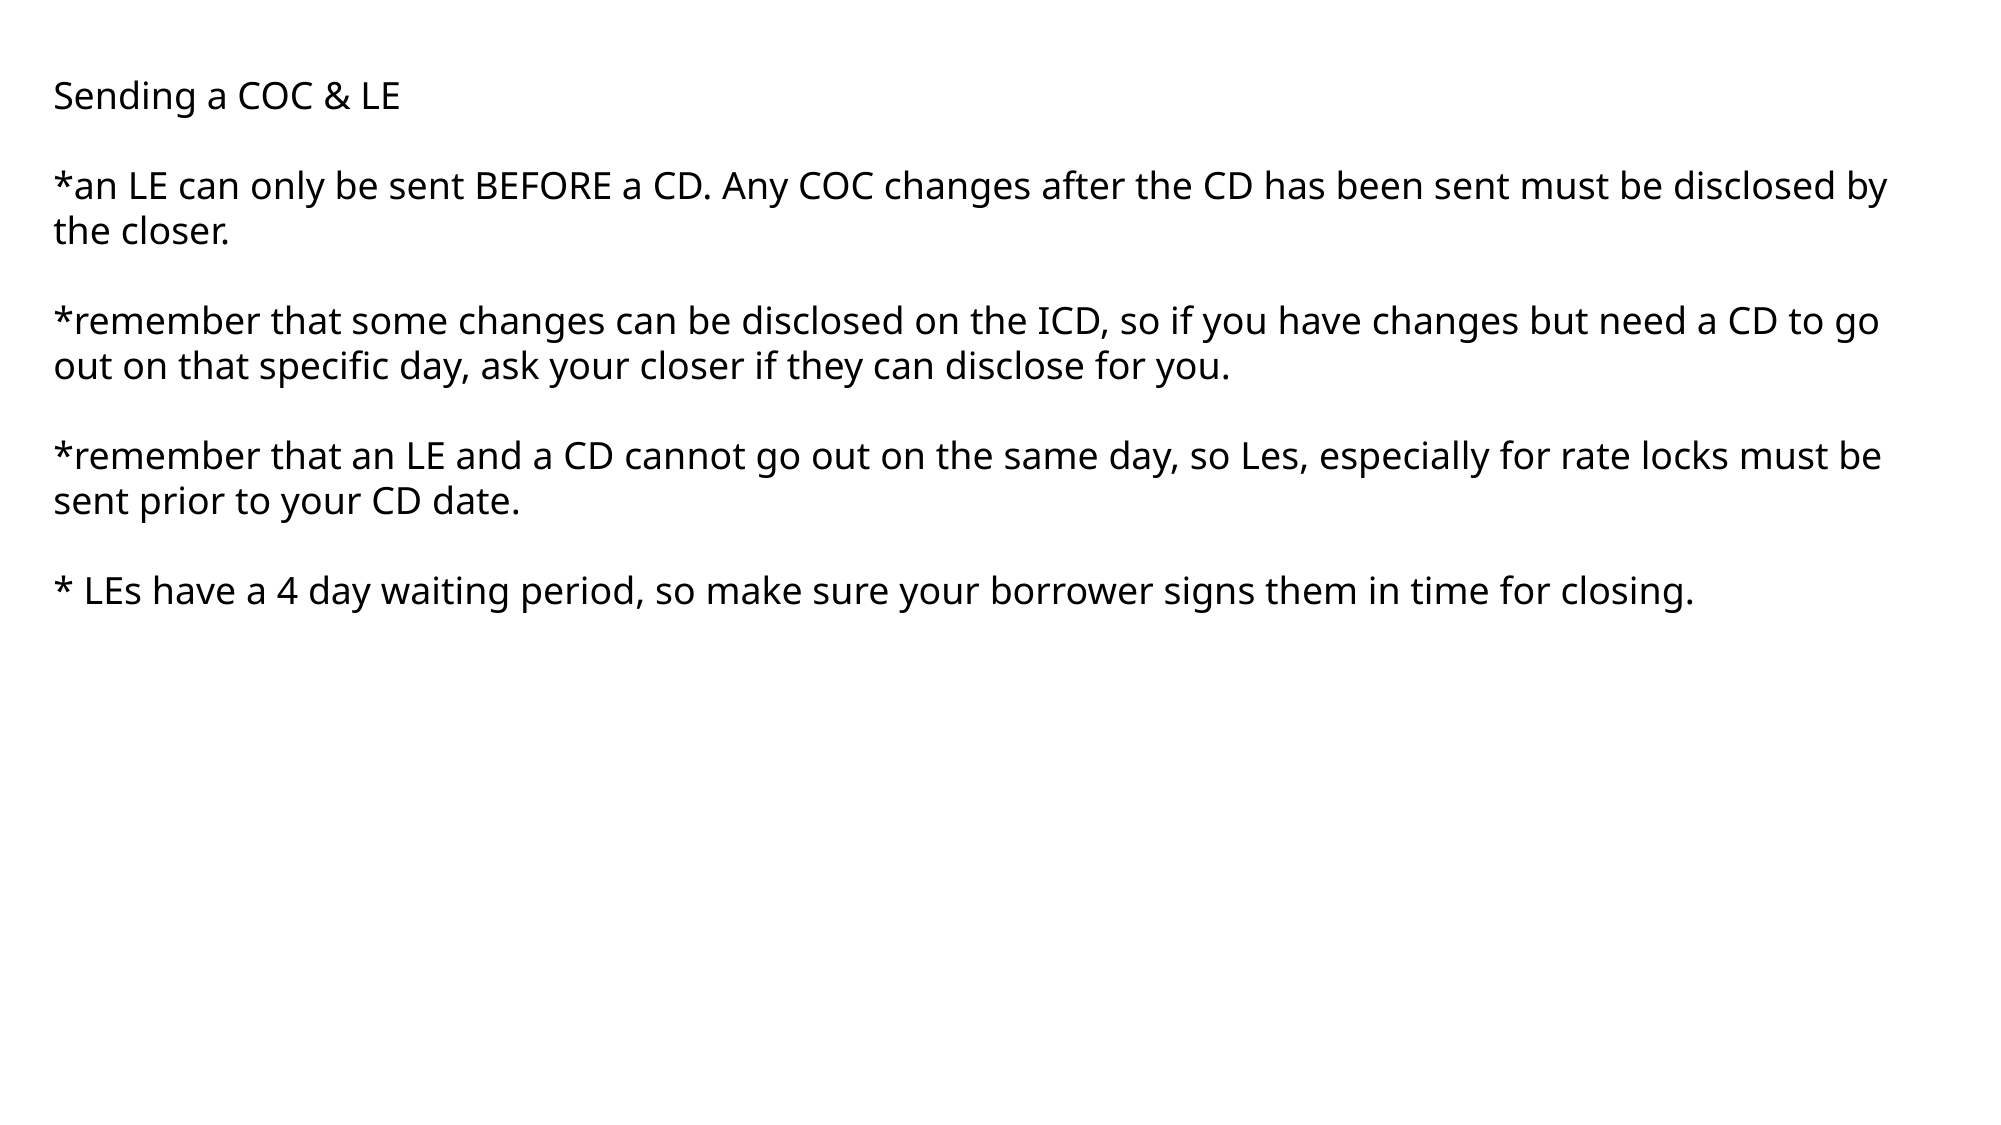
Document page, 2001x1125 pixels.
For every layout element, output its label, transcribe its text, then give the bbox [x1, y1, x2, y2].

text_box Sending a COC & LE *an LE can only be sent BEFORE a CD. Any COC changes after the CD has been sent must be disclosed by the closer. *remember that some changes can be disclosed on the ICD, so if you have changes but need a CD to go out on that specific day, ask your closer if they can disclose for you. *remember that an LE and a CD cannot go out on the same day, so Les, especially for rate locks must be sent prior to your CD date. * LEs have a 4 day waiting period, so make sure your borrower signs them in time for closing. [38, 64, 1962, 620]
